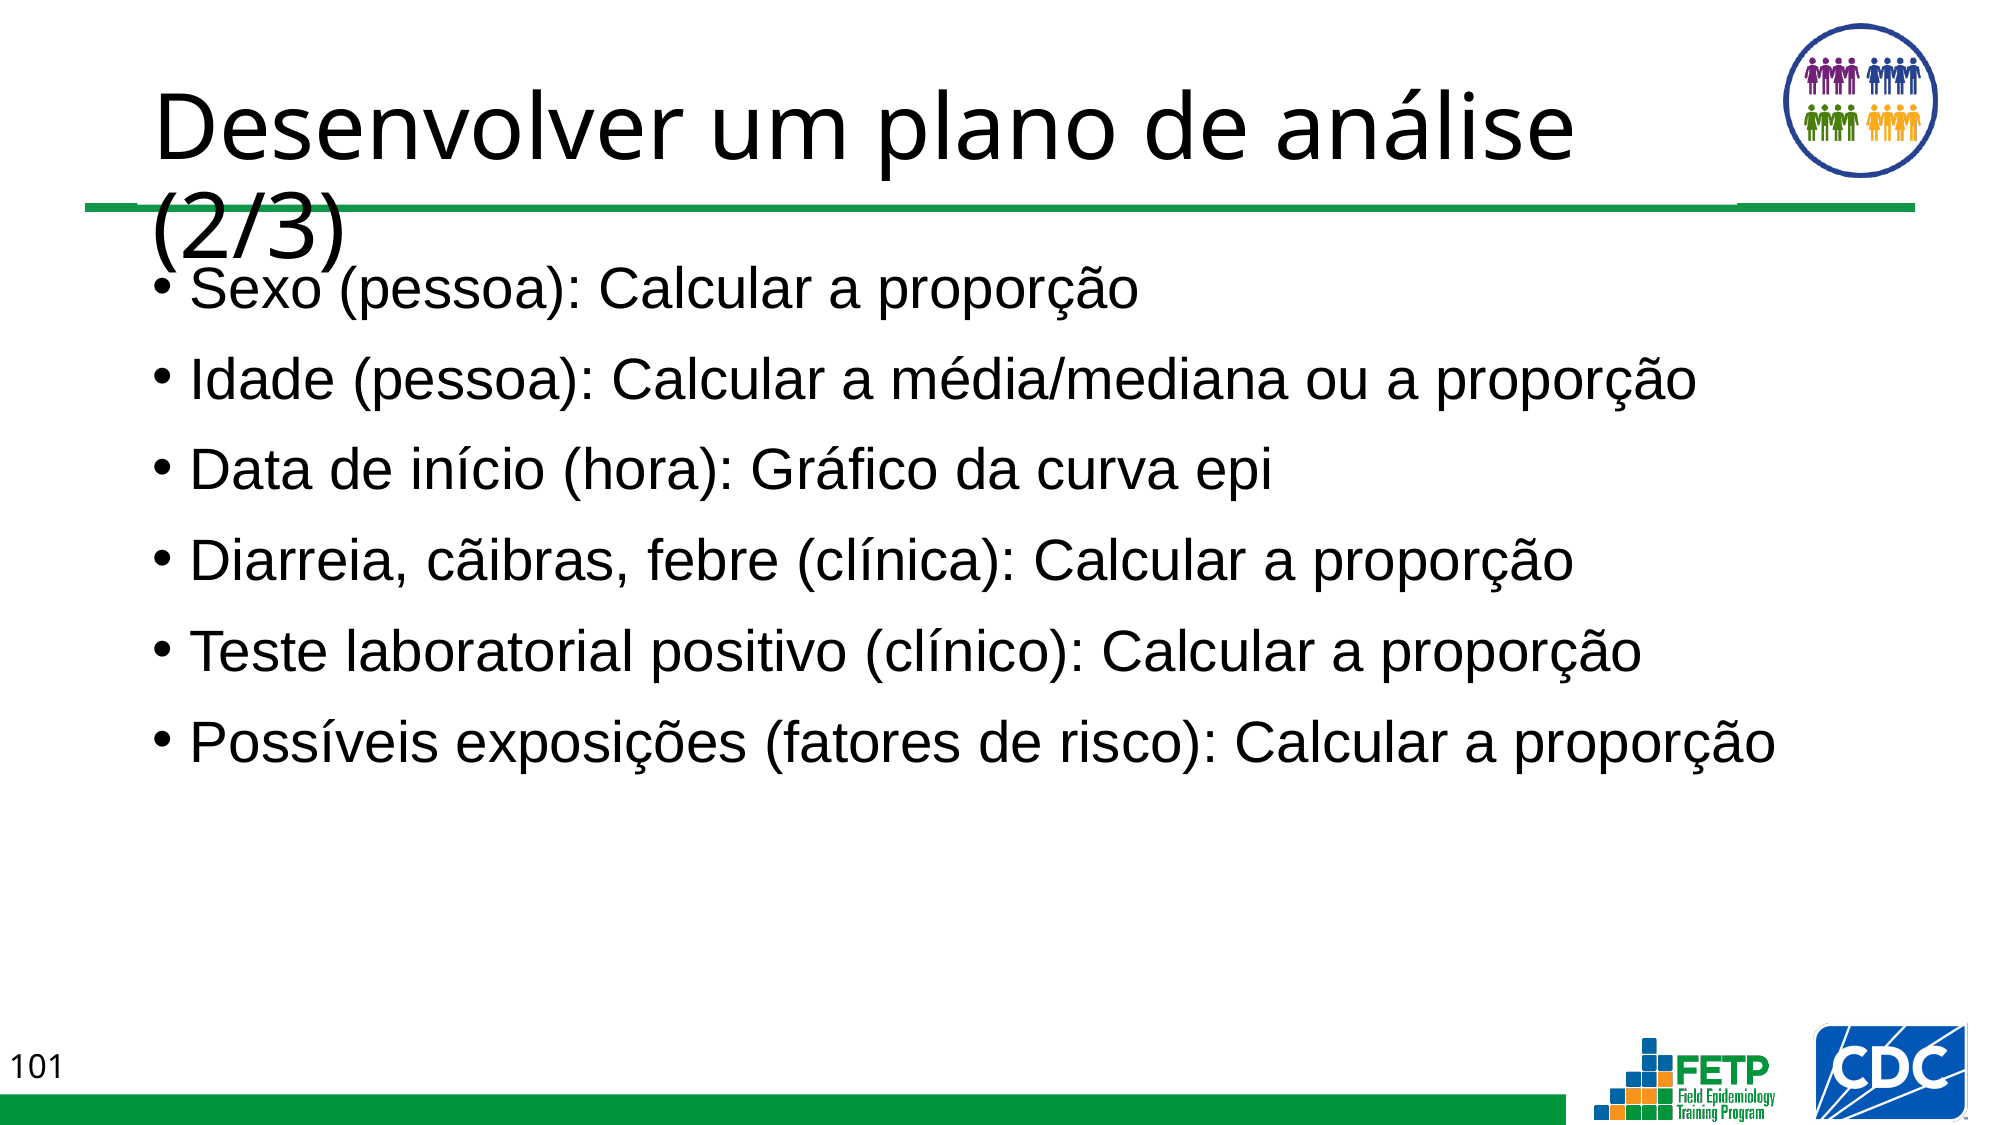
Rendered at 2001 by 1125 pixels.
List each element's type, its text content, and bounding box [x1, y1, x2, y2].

list Sexo (pessoa): Calcular a proporção Idade (pessoa): Calcular a média/mediana ou a proporção Data de início (hora): Gráfico da curva epi Diarreia, cãibras, febre (clínica): Calcular a proporção Teste laboratorial positivo (clínico): Calcular a proporção Possíveis exposições (fatores de risco): Calcular a proporção [137, 242, 1863, 1004]
picture [1783, 23, 1938, 178]
picture [1813, 1023, 1968, 1122]
title Desenvolver um plano de análise (2/3) [137, 73, 1738, 205]
picture [1594, 1038, 1775, 1122]
